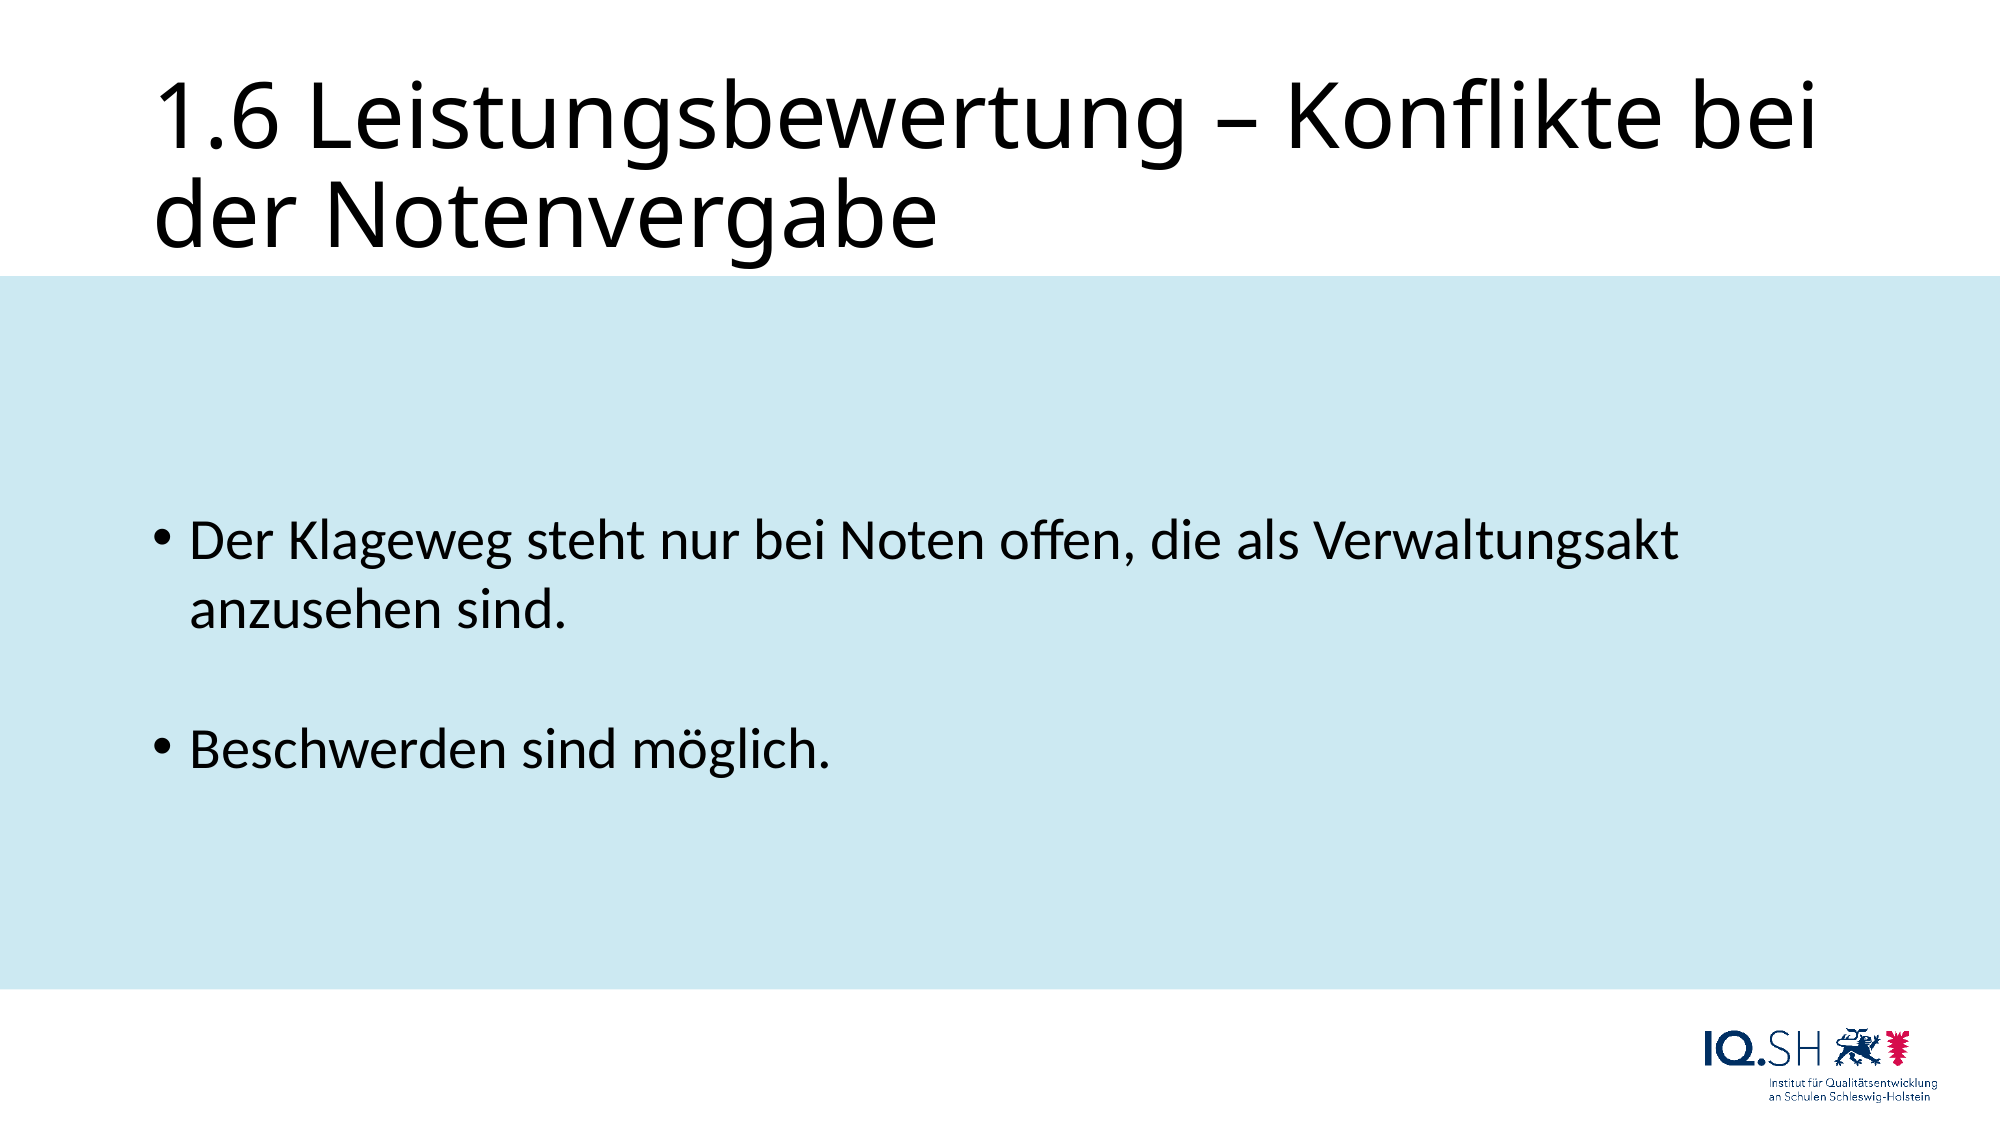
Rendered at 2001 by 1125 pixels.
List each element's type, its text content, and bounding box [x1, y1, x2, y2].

list Der Klageweg steht nur bei Noten offen, die als Verwaltungsakt anzusehen sind. Beschwerden sind möglich. [137, 299, 1863, 982]
title 1.6 Leistungsbewertung – Konflikte bei der Notenvergabe [137, 59, 1863, 278]
picture [1705, 1028, 1937, 1103]
